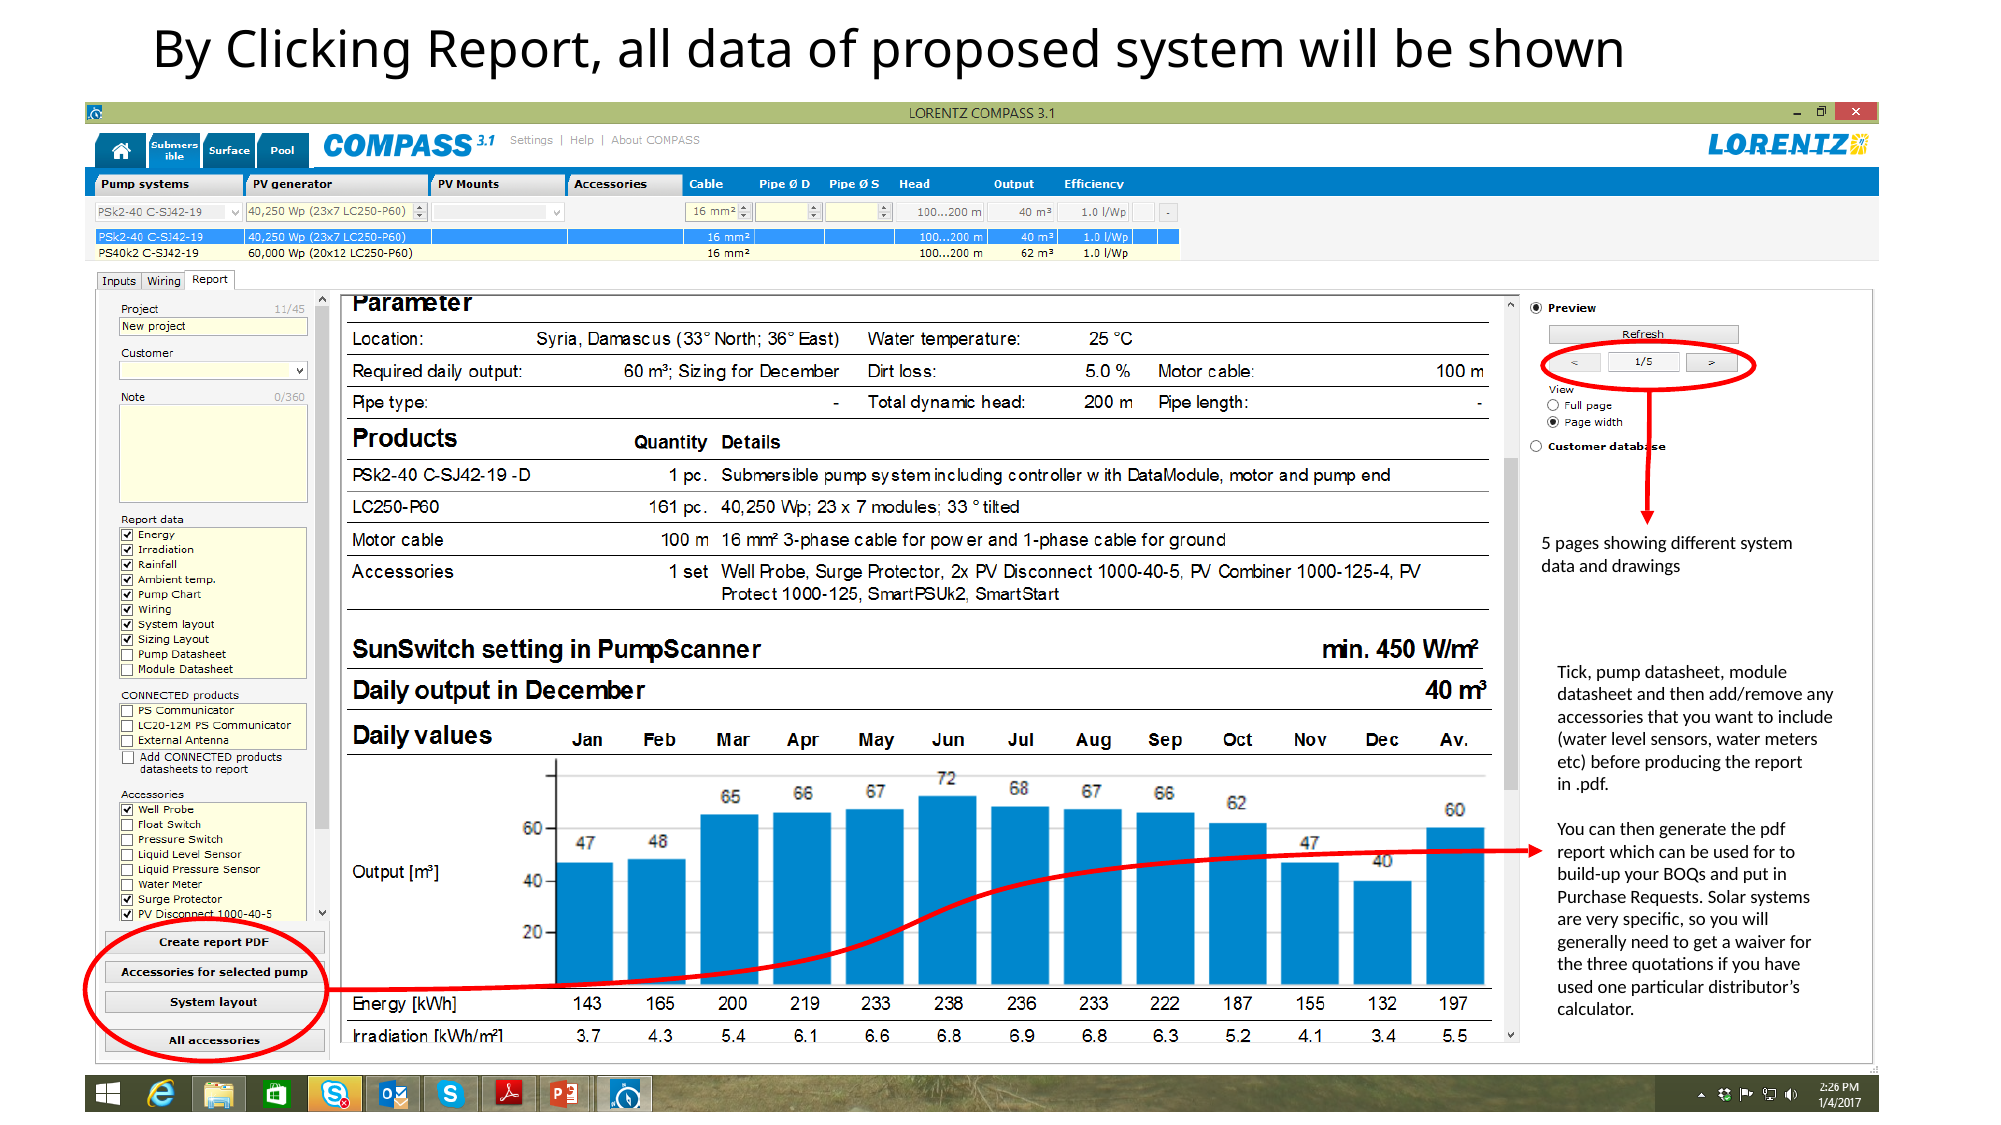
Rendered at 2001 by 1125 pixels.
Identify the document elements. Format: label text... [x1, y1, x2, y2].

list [85, 102, 1879, 1112]
title By Clicking Report, all data of proposed system will be shown [137, 15, 1863, 87]
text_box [326, 852, 1543, 990]
